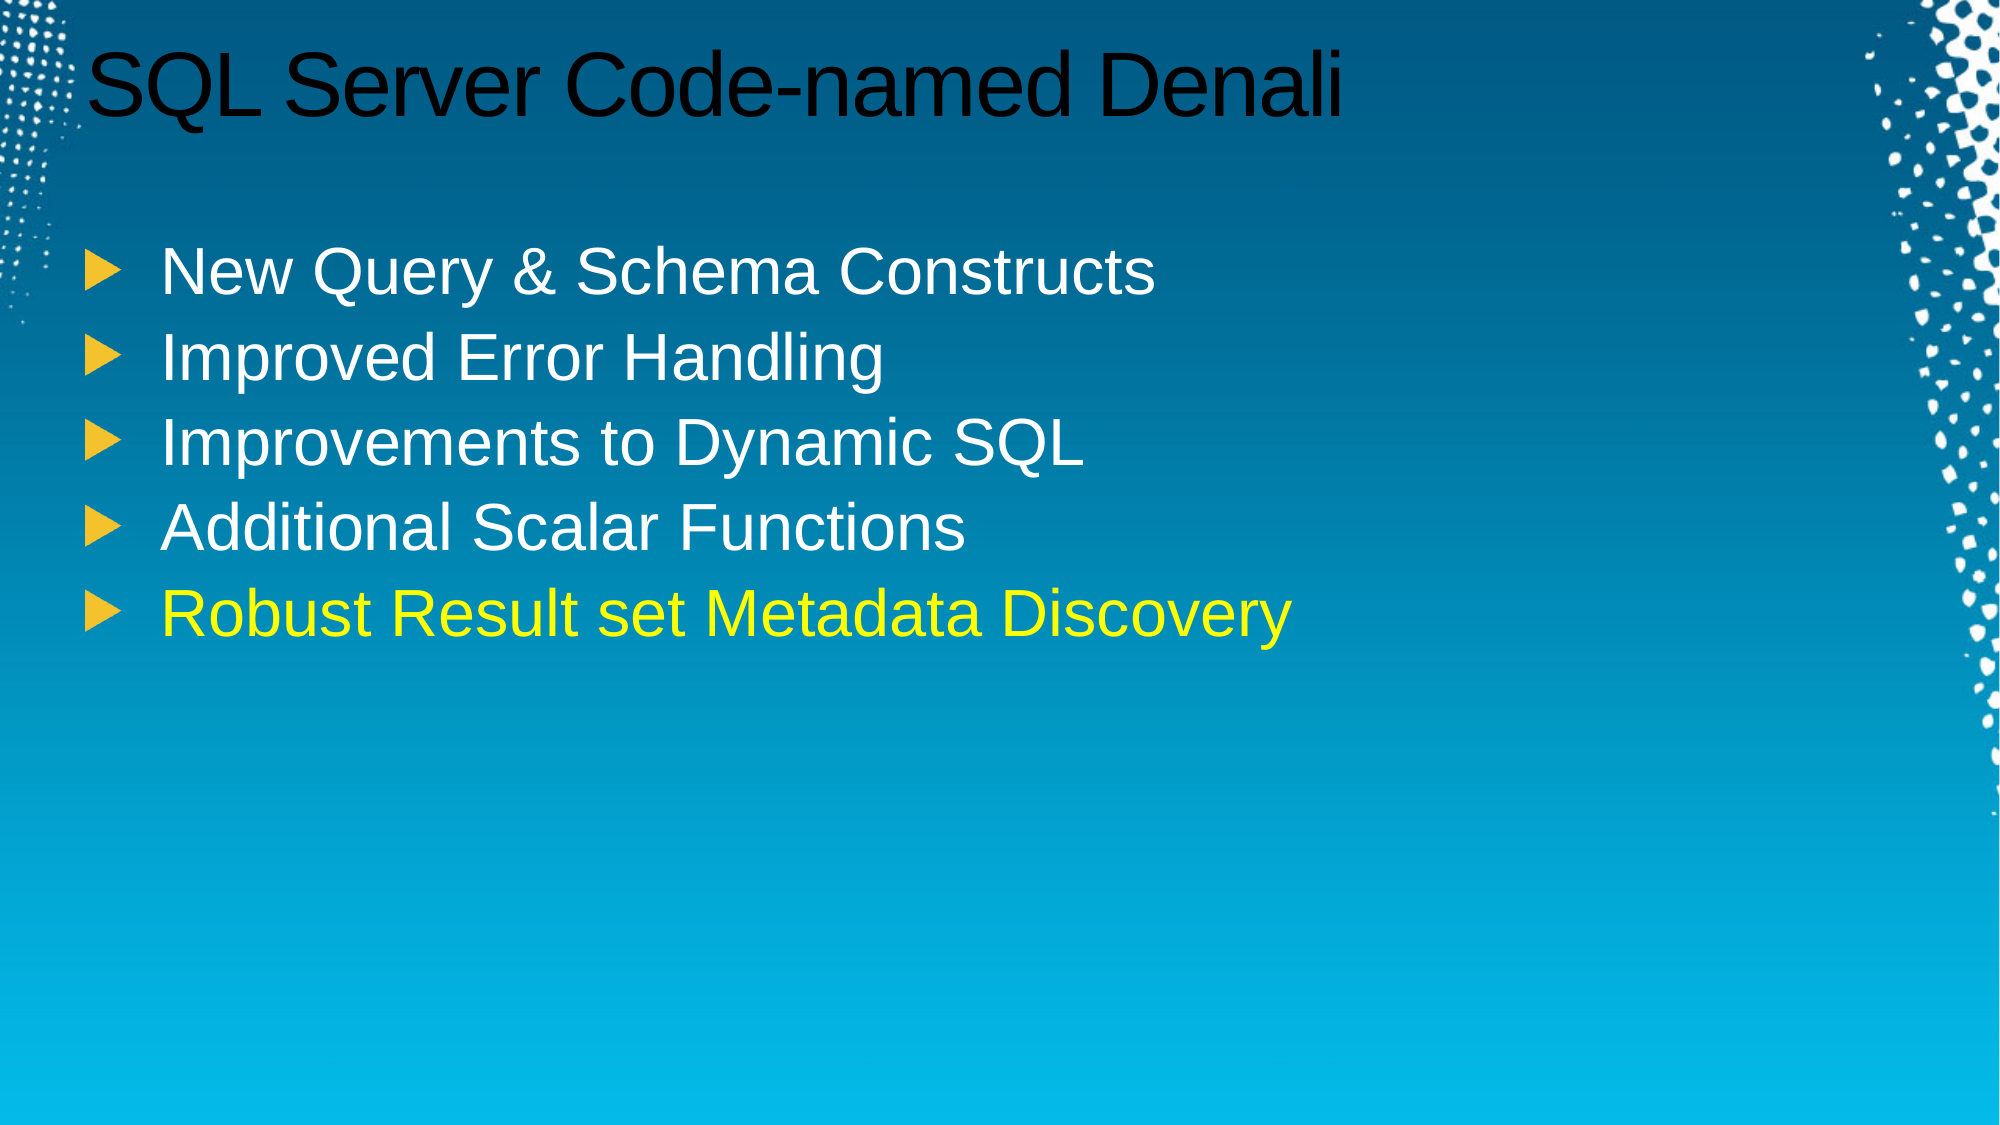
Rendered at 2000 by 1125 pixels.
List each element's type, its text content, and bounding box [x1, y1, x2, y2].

picture [1925, 141, 1935, 155]
picture [18, 0, 29, 6]
picture [1955, 557, 1965, 573]
picture [0, 40, 9, 45]
picture [26, 57, 34, 68]
picture [1930, 291, 1941, 297]
picture [1925, 87, 1941, 99]
picture [1958, 445, 1968, 460]
picture [1898, 188, 1912, 198]
picture [1990, 492, 2000, 505]
picture [86, 591, 119, 630]
picture [1892, 212, 1902, 216]
picture [1995, 582, 2000, 595]
picture [1950, 359, 1960, 366]
picture [33, 88, 42, 97]
picture [16, 22, 23, 34]
picture [1914, 164, 1923, 177]
picture [6, 97, 12, 105]
picture [1932, 235, 1943, 241]
picture [1974, 683, 1985, 694]
picture [1921, 0, 1934, 8]
picture [1980, 460, 1987, 469]
picture [1915, 109, 1924, 119]
title SQL Server Code-named Denali [85, 37, 1914, 138]
picture [1984, 349, 1992, 357]
picture [1919, 367, 1930, 378]
picture [47, 0, 57, 10]
picture [1973, 368, 1982, 380]
picture [38, 74, 47, 80]
picture [1994, 382, 2000, 391]
picture [86, 335, 119, 374]
picture [11, 55, 21, 64]
picture [1970, 426, 1980, 436]
list New Query & Schema Constructs Improved Error Handling Improvements to Dynamic SQL Additional Scalar Functions Robust Result set Metadata Discovery [85, 237, 1914, 666]
picture [1993, 321, 2000, 339]
picture [1963, 278, 1976, 291]
picture [55, 62, 62, 69]
picture [1948, 413, 1958, 424]
picture [1889, 152, 1901, 166]
picture [1941, 324, 1952, 332]
picture [1981, 604, 2000, 620]
picture [1952, 502, 1967, 516]
picture [1911, 223, 1918, 230]
picture [18, 13, 26, 19]
picture [1953, 301, 1962, 312]
picture [1972, 312, 1985, 322]
picture [86, 250, 119, 289]
picture [10, 69, 17, 78]
picture [1929, 27, 1945, 45]
picture [1963, 589, 1976, 607]
picture [1935, 379, 1948, 391]
picture [1963, 535, 1977, 550]
picture [41, 59, 48, 67]
picture [1946, 525, 1956, 533]
picture [1991, 747, 2000, 765]
picture [1960, 392, 1970, 403]
picture [56, 47, 64, 55]
picture [33, 0, 42, 10]
picture [3, 10, 11, 18]
picture [1988, 691, 2000, 709]
picture [1968, 481, 1978, 492]
picture [17, 129, 23, 136]
picture [0, 24, 9, 33]
picture [1935, 177, 1945, 189]
picture [1955, 246, 1965, 256]
picture [24, 72, 32, 79]
picture [1942, 465, 1958, 483]
picture [43, 42, 49, 53]
picture [1935, 0, 2000, 306]
picture [1979, 657, 1995, 676]
picture [1920, 257, 1932, 264]
picture [31, 131, 37, 138]
picture [58, 32, 66, 41]
picture [1992, 438, 2000, 448]
picture [16, 143, 21, 151]
picture [1945, 213, 1955, 220]
picture [1928, 399, 1939, 415]
picture [1972, 570, 1986, 583]
picture [1982, 714, 1993, 729]
picture [1914, 308, 1929, 326]
picture [1946, 155, 1961, 167]
picture [86, 420, 119, 459]
picture [0, 155, 5, 163]
picture [29, 27, 38, 38]
picture [1957, 187, 1971, 200]
picture [1938, 122, 1950, 133]
picture [86, 506, 119, 545]
picture [9, 84, 15, 91]
picture [1926, 344, 1939, 358]
picture [13, 41, 25, 49]
picture [1963, 335, 1972, 344]
picture [1991, 637, 2000, 652]
picture [45, 16, 55, 24]
picture [33, 116, 40, 124]
picture [28, 42, 36, 53]
picture [1914, 274, 1920, 291]
picture [54, 76, 60, 83]
picture [34, 101, 43, 111]
picture [1983, 404, 1992, 414]
picture [1922, 200, 1934, 207]
picture [1969, 625, 1985, 642]
picture [1935, 431, 1946, 449]
picture [30, 14, 40, 23]
picture [1978, 517, 1987, 527]
picture [1942, 269, 1953, 276]
picture [42, 31, 53, 39]
picture [1988, 547, 2000, 561]
